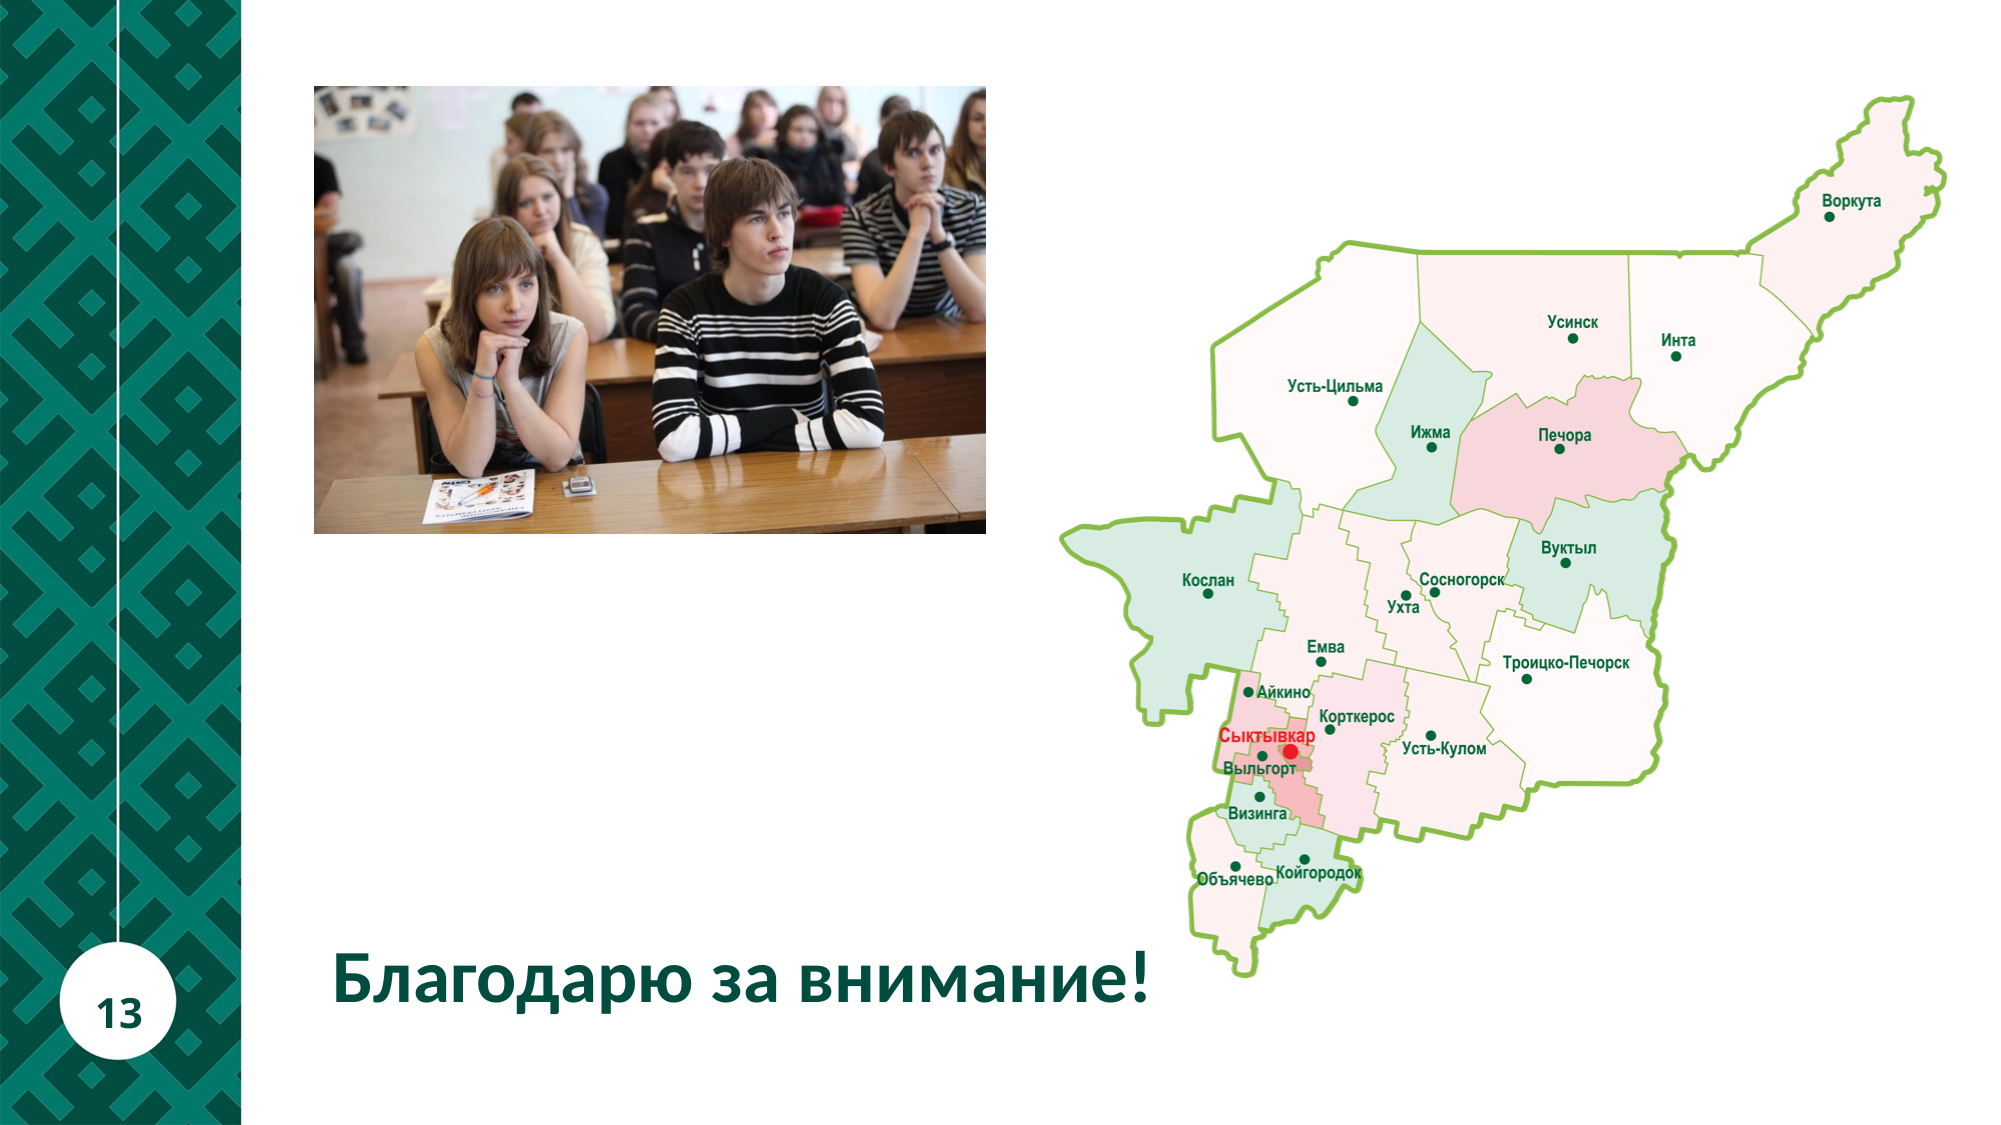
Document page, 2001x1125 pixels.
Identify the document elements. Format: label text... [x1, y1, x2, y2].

picture [0, 0, 2001, 1125]
text_box Благодарю за внимание! [317, 920, 1170, 1025]
text_box 13 [88, 986, 152, 1044]
